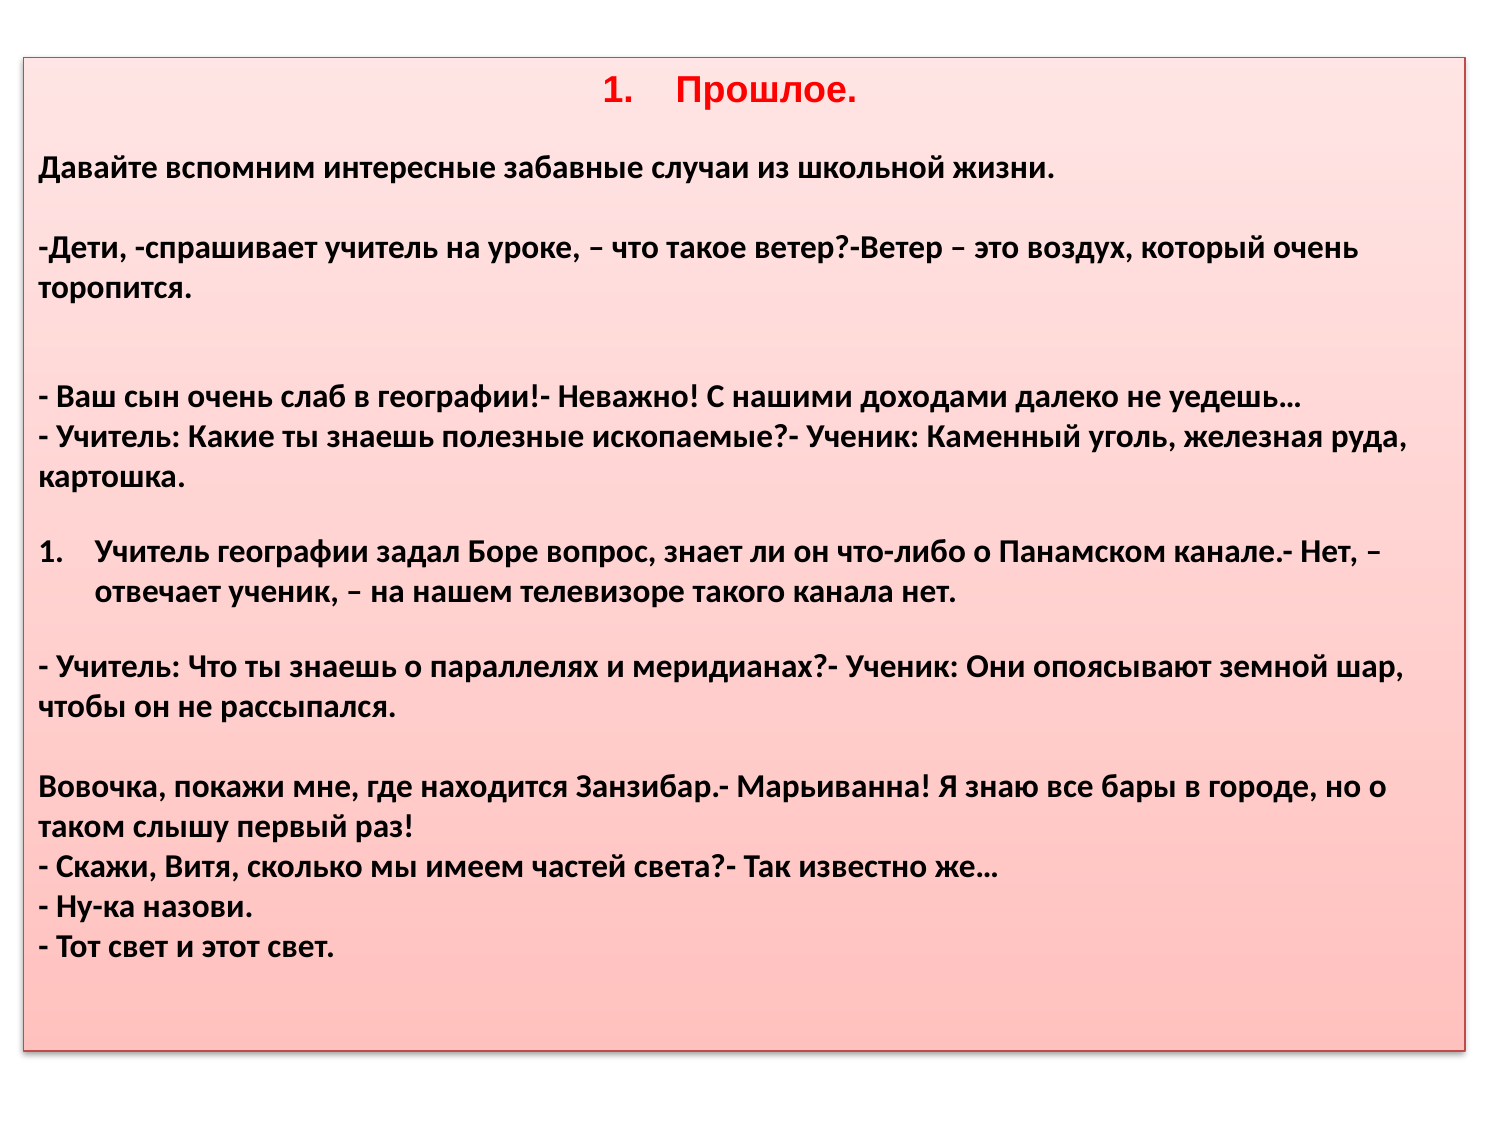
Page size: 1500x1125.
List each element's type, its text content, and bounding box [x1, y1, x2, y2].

text_box 1. Прошлое. Давайте вспомним интересные забавные случаи из школьной жизни. -Дети, -спрашивает учитель на уроке, – что такое ветер?-Ветер – это воздух, который очень торопится. - Ваш сын очень слаб в географии!- Неважно! С нашими доходами далеко не уедешь… - Учитель: Какие ты знаешь полезные ископаемые?- Ученик: Каменный уголь, железная руда, картошка. Учитель географии задал Боре вопрос, знает ли он что-либо о Панамском канале.- Нет, – отвечает ученик, – на нашем телевизоре такого канала нет. - Учитель: Что ты знаешь о параллелях и меридианах?- Ученик: Они опоясывают земной шар, чтобы он не рассыпался. Вовочка, покажи мне, где находится Занзибаp.- Маpьиванна! Я знаю все бары в городе, но о таком слышу первый раз! - Скажи, Витя, сколько мы имеем частей света?- Так известно же… - Ну-ка назови. - Тот свет и этот свет. [23, 57, 1466, 1052]
